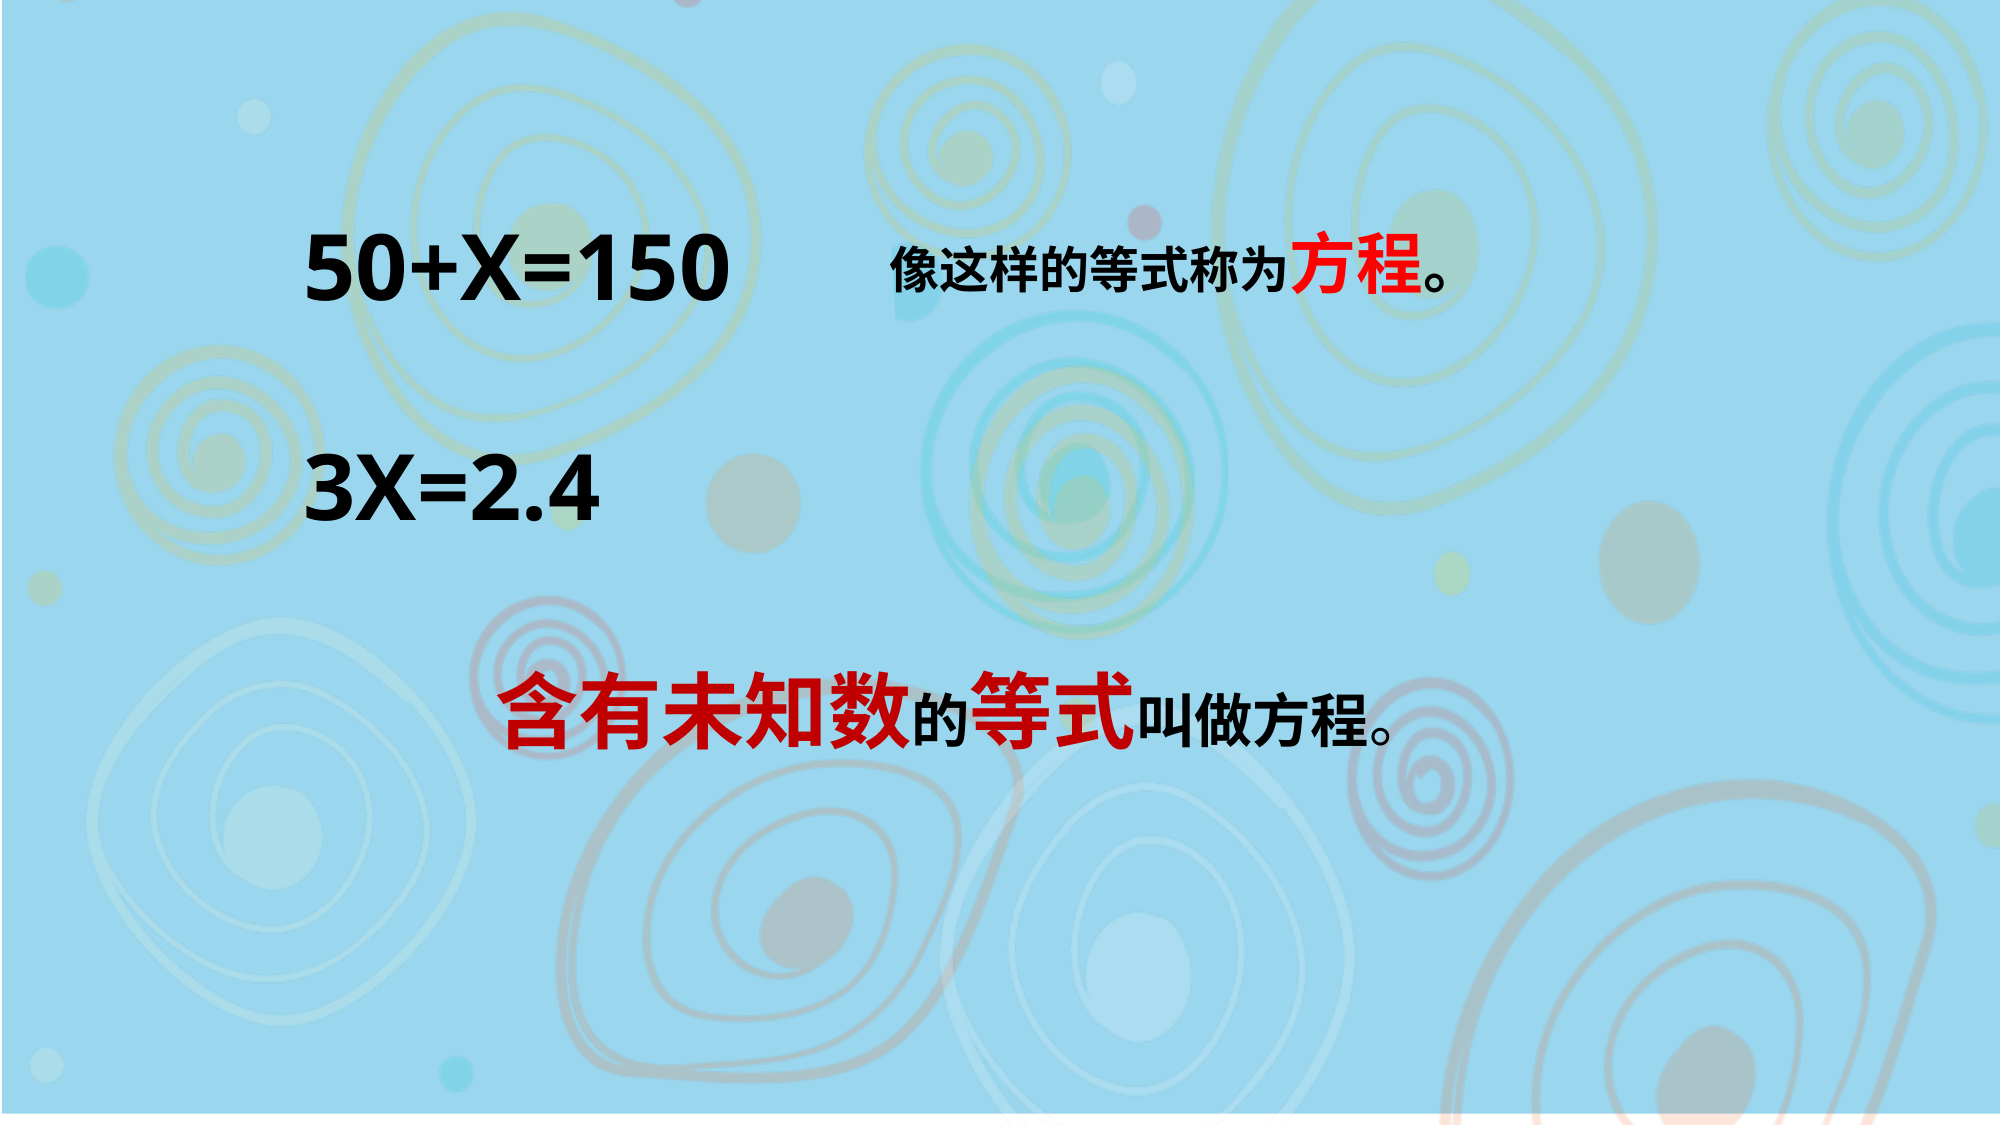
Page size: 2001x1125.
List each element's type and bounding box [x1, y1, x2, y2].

text_box [1, 0, 2000, 1125]
